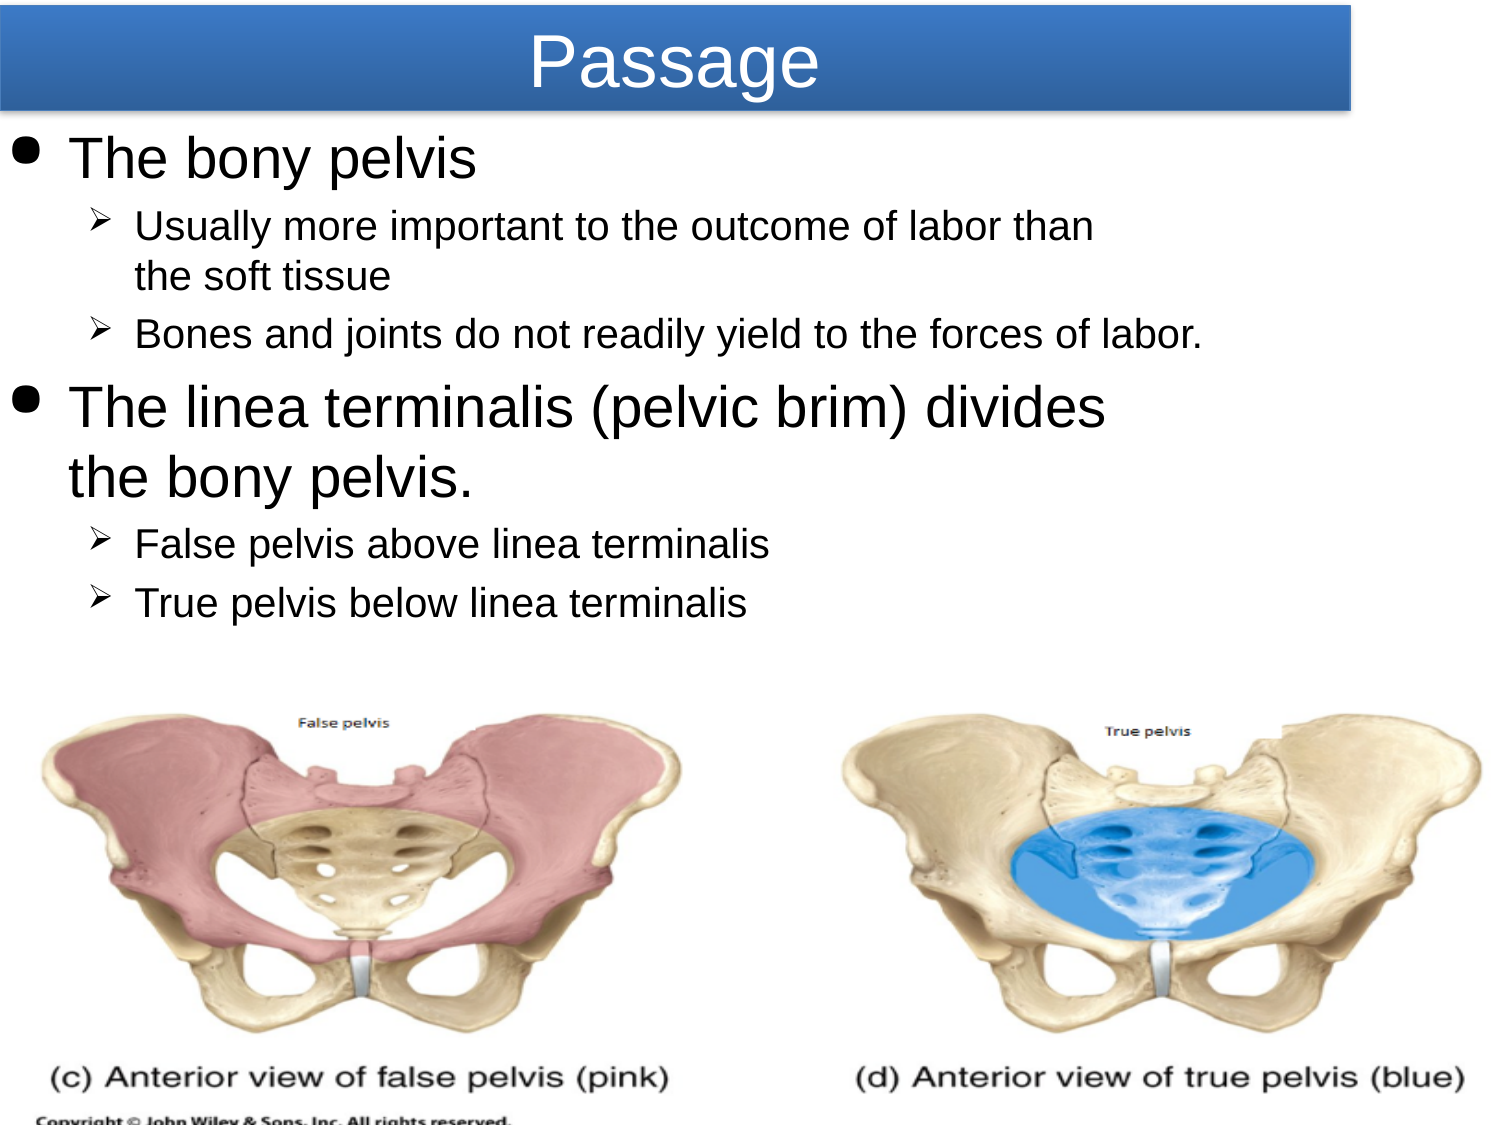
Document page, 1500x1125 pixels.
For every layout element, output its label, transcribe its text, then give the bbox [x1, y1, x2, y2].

title Passage [0, 5, 1351, 111]
picture [24, 699, 1500, 1125]
list The bony pelvis Usually more important to the outcome of labor than the soft tissue Bones and joints do not readily yield to the forces of labor. The linea terminalis (pelvic brim) divides the bony pelvis. False pelvis above linea terminalis True pelvis below linea terminalis [0, 113, 1348, 856]
